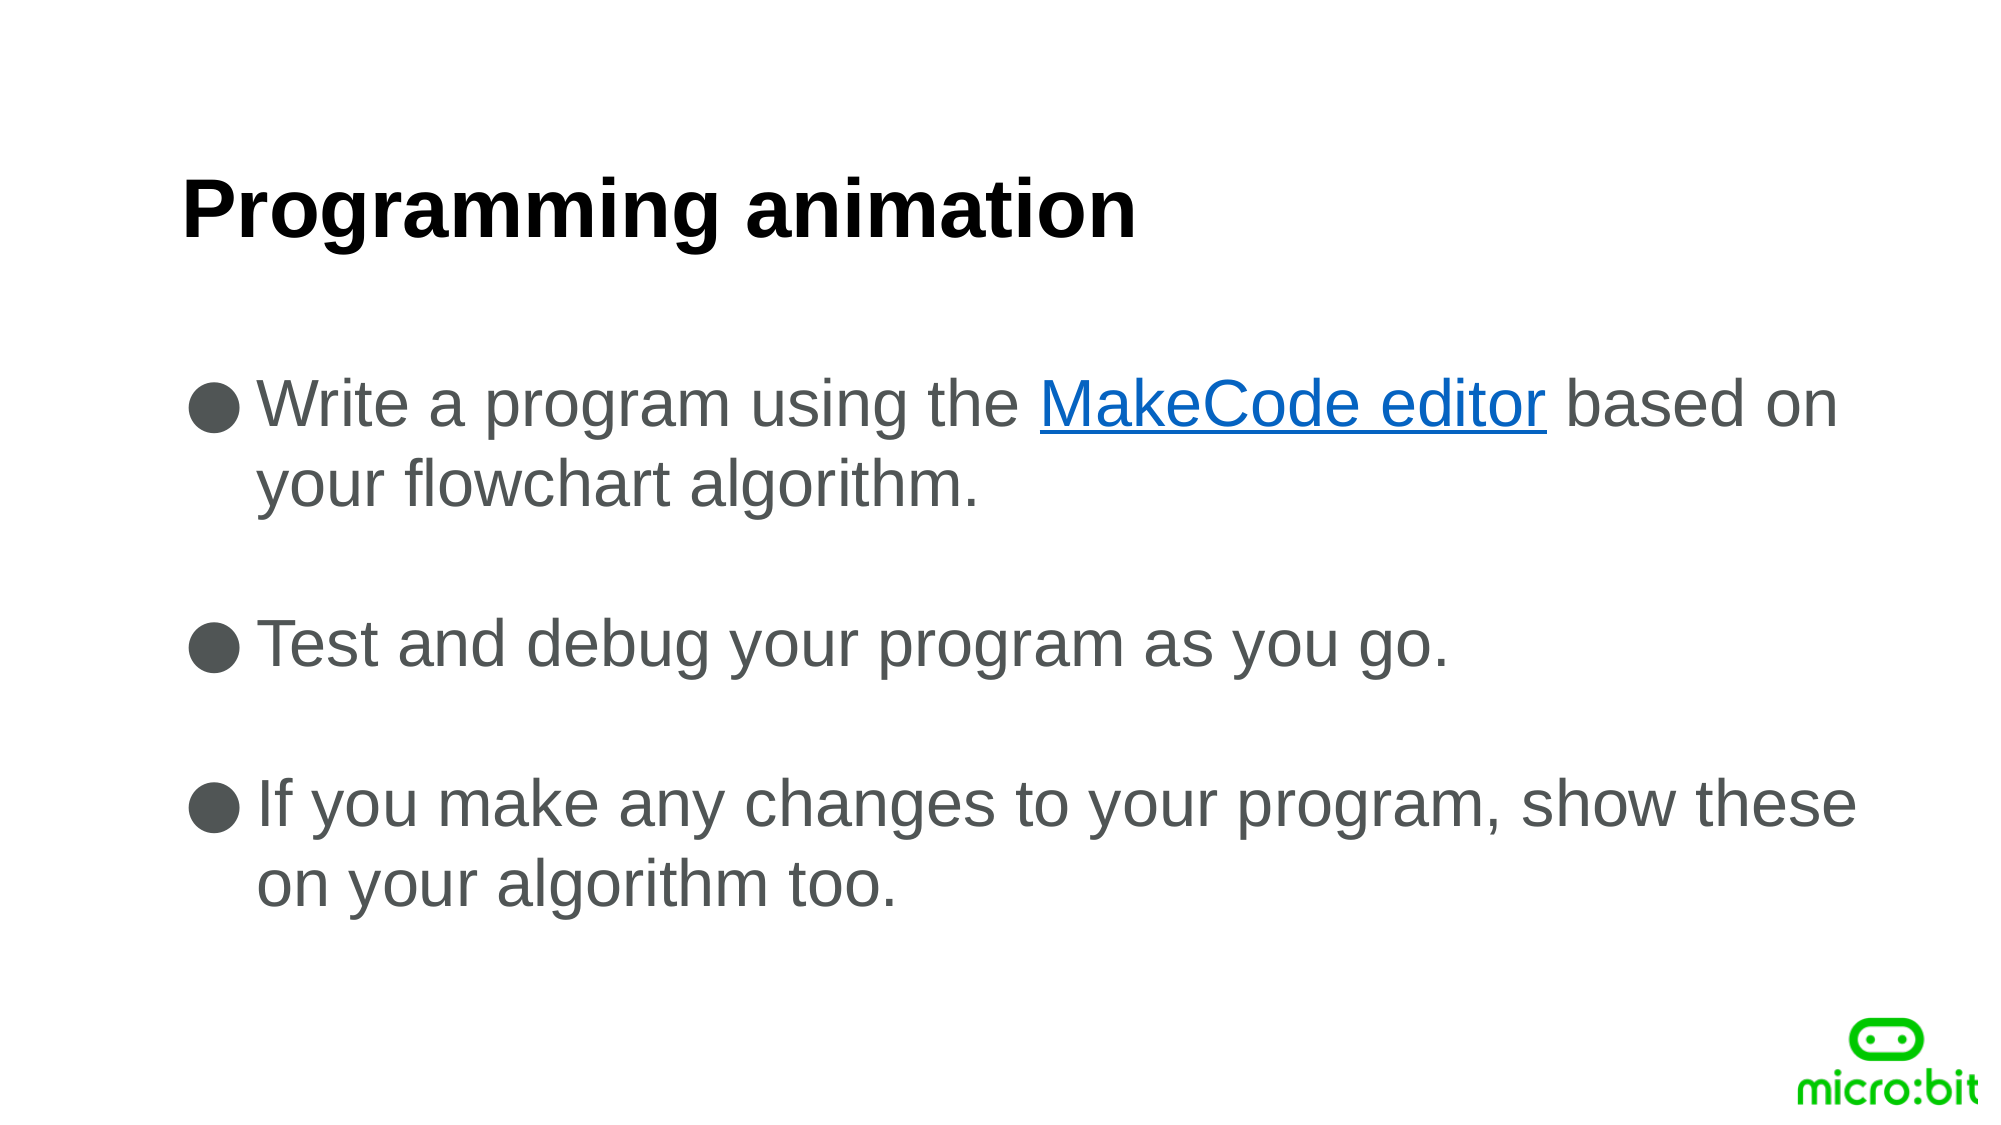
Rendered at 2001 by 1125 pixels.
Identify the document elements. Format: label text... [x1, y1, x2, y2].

picture [1797, 1017, 1978, 1106]
text_box Programming animation Write a program using the MakeCode editor based on your flowchart algorithm. Test and debug your program as you go. If you make any changes to your program, show these on your algorithm too. [166, 60, 1918, 884]
